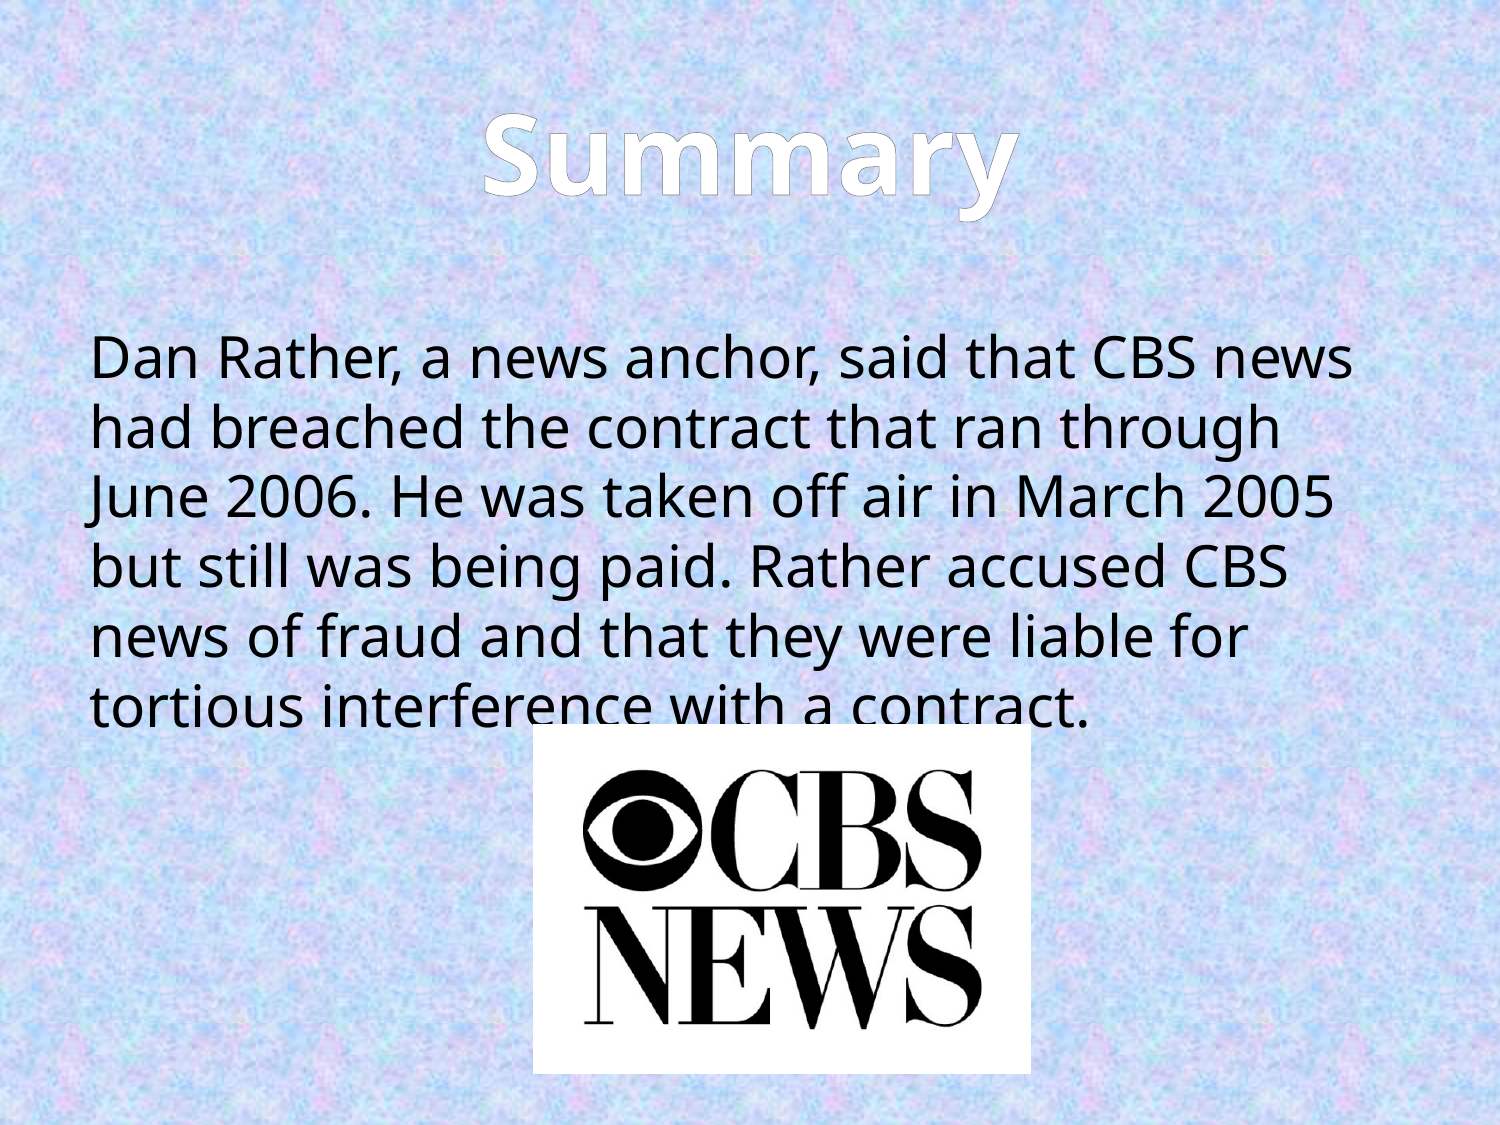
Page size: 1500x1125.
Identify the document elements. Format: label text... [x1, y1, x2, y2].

list Dan Rather, a news anchor, said that CBS news had breached the contract that ran through June 2006. He was taken off air in March 2005 but still was being paid. Rather accused CBS news of fraud and that they were liable for tortious interference with a contract. [74, 312, 1425, 1055]
text_box Summary [464, 74, 1035, 225]
picture [0, 0, 1500, 1125]
